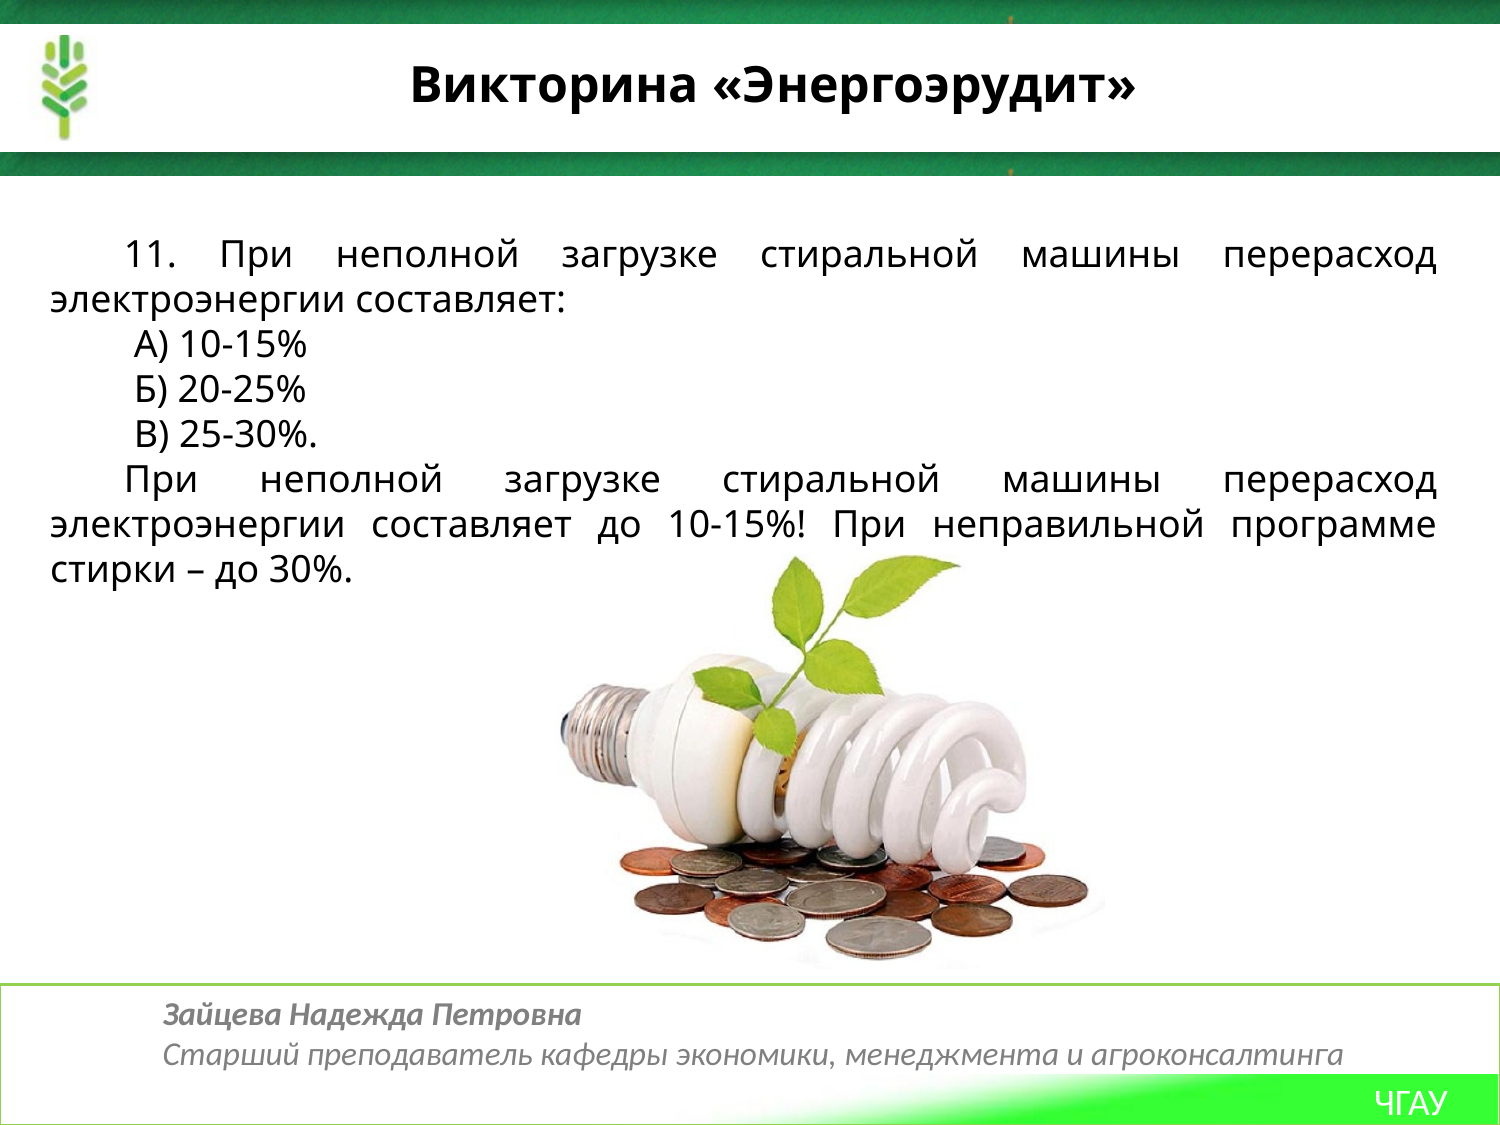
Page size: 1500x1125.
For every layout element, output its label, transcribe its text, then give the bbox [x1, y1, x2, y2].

picture [0, 152, 1500, 177]
picture [11, 34, 118, 141]
picture [0, 0, 1500, 24]
picture [537, 554, 1105, 970]
text_box Зайцева Надежда Петровна Старший преподаватель кафедры экономики, менеджмента и агроконсалтинга [0, 984, 1500, 1125]
list 11. При неполной загрузке стиральной машины перерасход электроэнергии составляет: А) 10-15% Б) 20-25% В) 25-30%. При неполной загрузке стиральной машины перерасход электроэнергии составляет до 10-15%! При неправильной программе стирки – до 30%. [35, 222, 1454, 961]
title Викторина «Энергоэрудит» [119, 35, 1454, 129]
picture [304, 1074, 1500, 1125]
